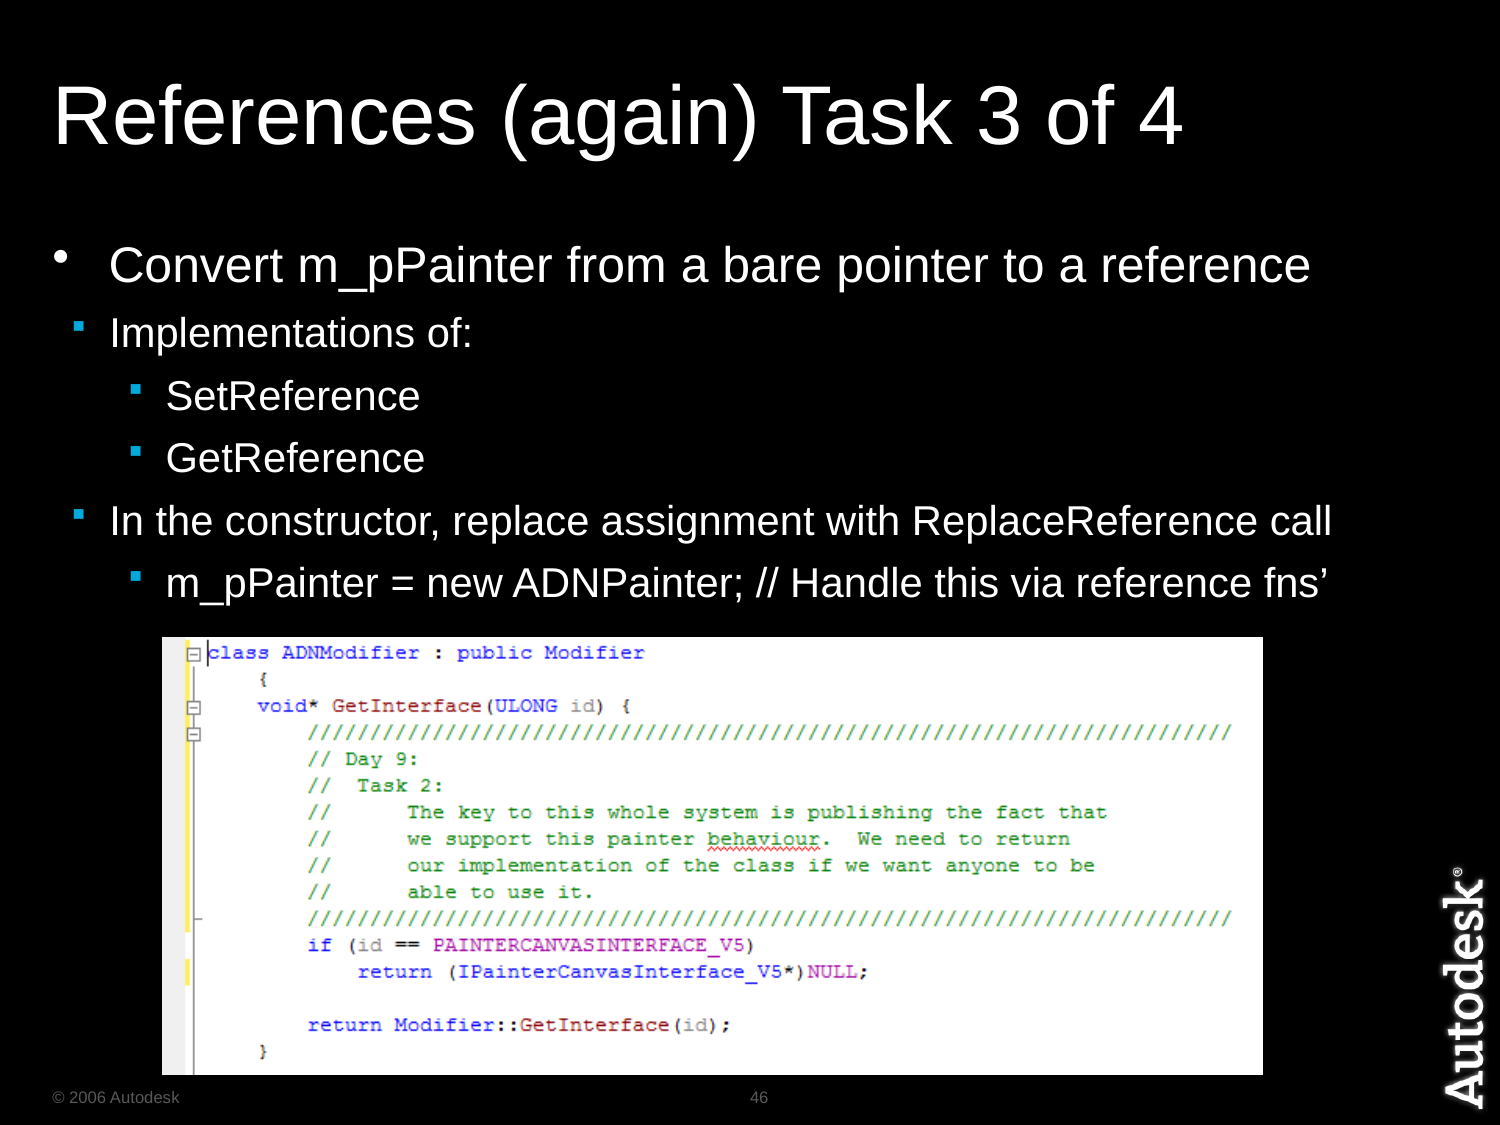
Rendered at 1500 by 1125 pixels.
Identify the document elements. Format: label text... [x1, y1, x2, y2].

picture [1402, 0, 1500, 1125]
title References (again) Task 3 of 4 [52, 22, 1401, 211]
list Convert m_pPainter from a bare pointer to a reference Implementations of: SetReference GetReference In the constructor, replace assignment with ReplaceReference call m_pPainter = new ADNPainter; // Handle this via reference fns’ [52, 231, 1401, 1073]
picture [162, 637, 1263, 1076]
